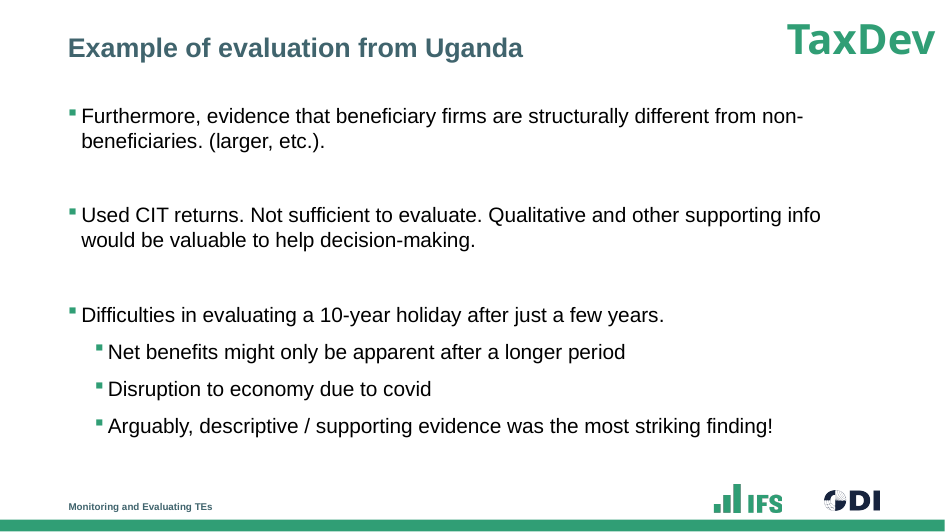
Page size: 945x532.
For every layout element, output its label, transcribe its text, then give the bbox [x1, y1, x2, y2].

footer Monitoring and Evaluating TEs [53, 492, 373, 521]
list Furthermore, evidence that beneficiary firms are structurally different from non-beneficiaries. (larger, etc.). Used CIT returns. Not sufficient to evaluate. Qualitative and other supporting info would be valuable to help decision-making. Difficulties in evaluating a 10-year holiday after just a few years. Net benefits might only be apparent after a longer period Disruption to economy due to covid Arguably, descriptive / supporting evidence was the most striking finding! [52, 95, 888, 479]
title Example of evaluation from Uganda [52, 26, 760, 71]
picture [824, 490, 880, 511]
